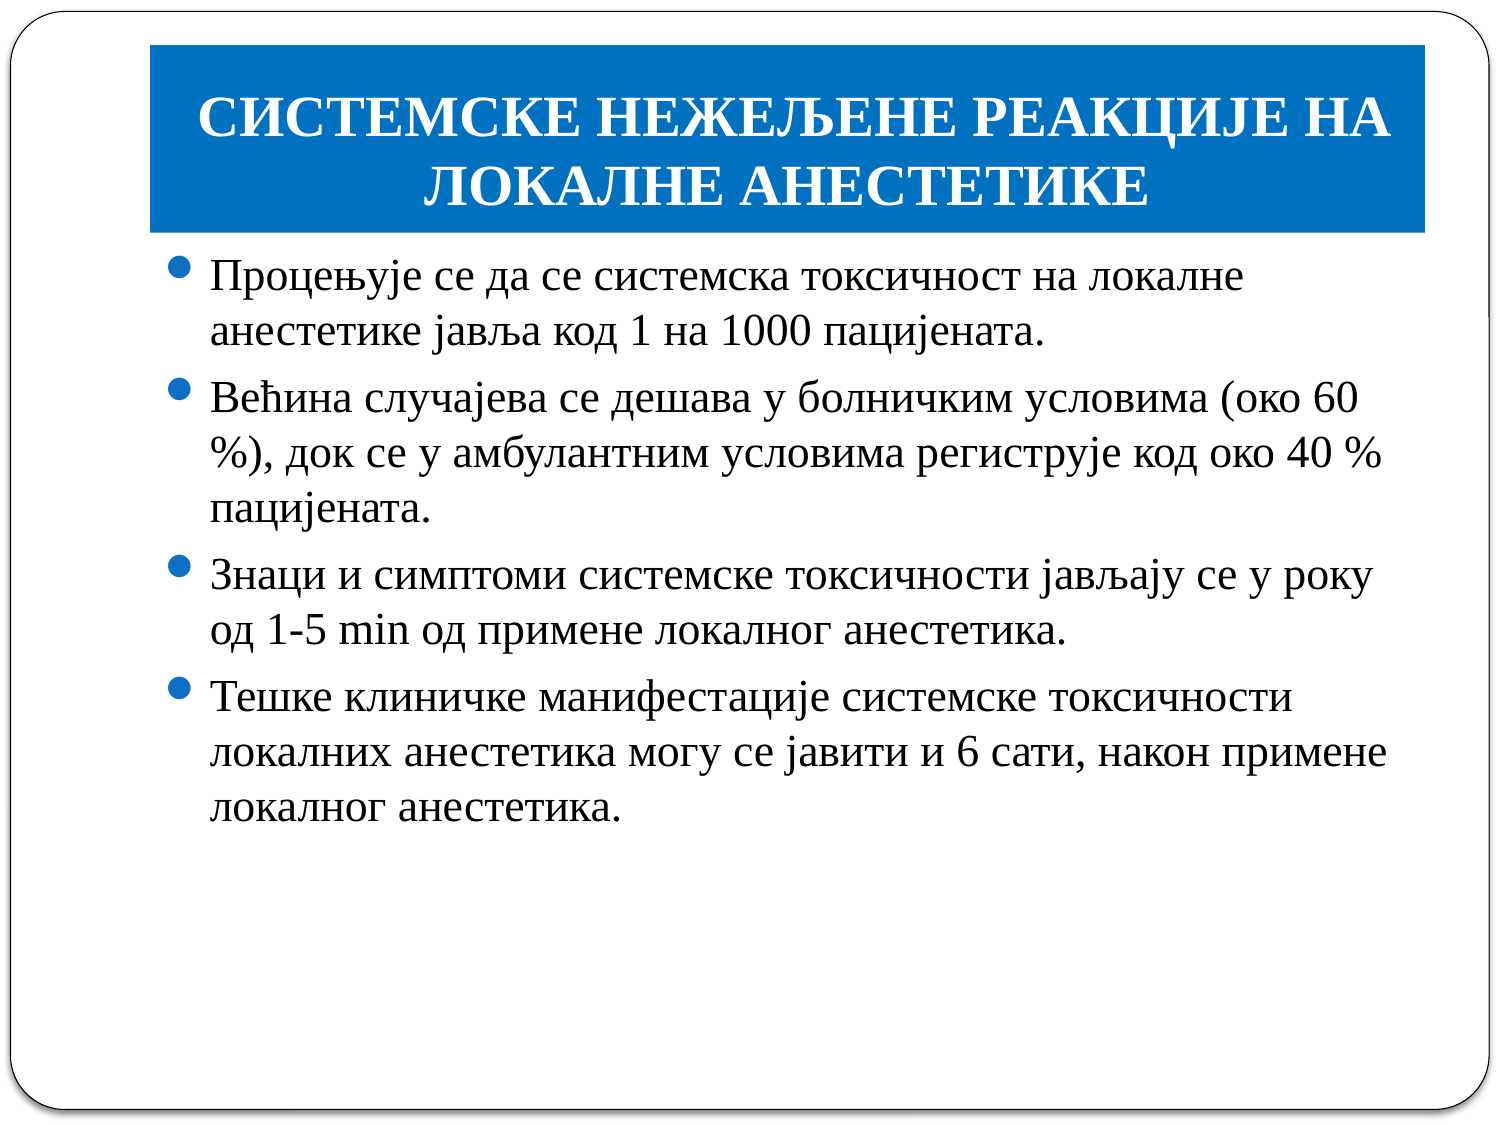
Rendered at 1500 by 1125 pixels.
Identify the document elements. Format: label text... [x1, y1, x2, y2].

title СИСТЕМСКЕ НЕЖЕЉЕНЕ РЕАКЦИЈЕ НА ЛОКАЛНЕ АНЕСТЕТИКЕ [150, 45, 1425, 233]
list Процењује се да се системска токсичност на локалне анестетике јавља код 1 на 1000 пацијената. Већина случајева се дешава у болничким условима (око 60 %), док се у амбулантним условима региструје код око 40 % пацијената. Знаци и симптоми системске токсичности јављају се у року од 1-5 min од примене локалног анестетика. Тешке клиничке манифестације системске токсичности локалних анестетика могу се јавити и 6 сати, након примене локалног анестетика. [150, 237, 1425, 988]
